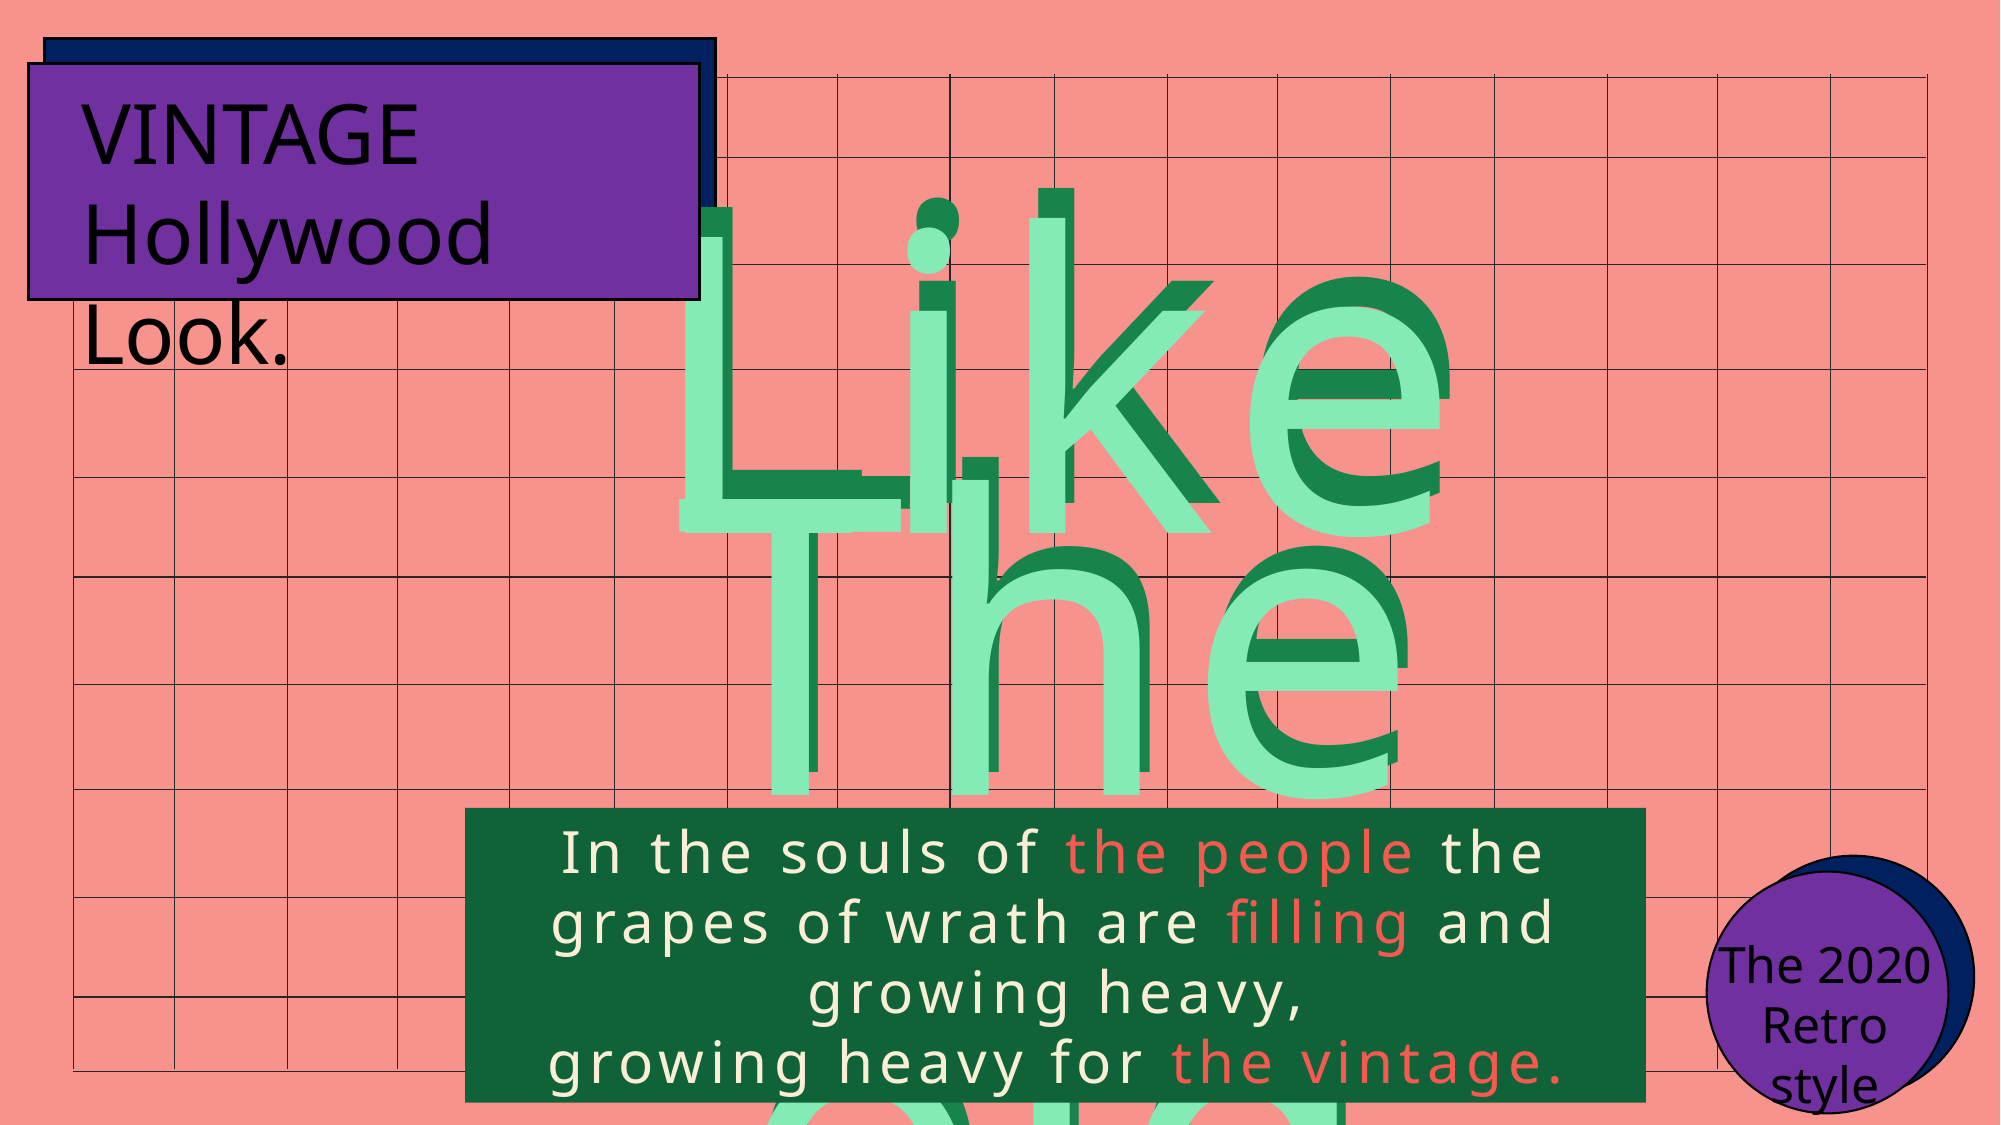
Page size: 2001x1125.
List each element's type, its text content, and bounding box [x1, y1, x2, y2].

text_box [483, 81, 1644, 868]
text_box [474, 111, 1635, 892]
text_box [43, 37, 717, 74]
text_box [72, 74, 1928, 1072]
text_box [1928, 880, 1976, 1051]
text_box The 2020 Retro style [1700, 925, 1950, 1121]
text_box VINTAGE Hollywood Look. [66, 73, 675, 389]
text_box In the souls of the people the grapes of wrath are filling and growing heavy, growing heavy for the vintage. [465, 1072, 1646, 1103]
text_box [28, 63, 701, 300]
